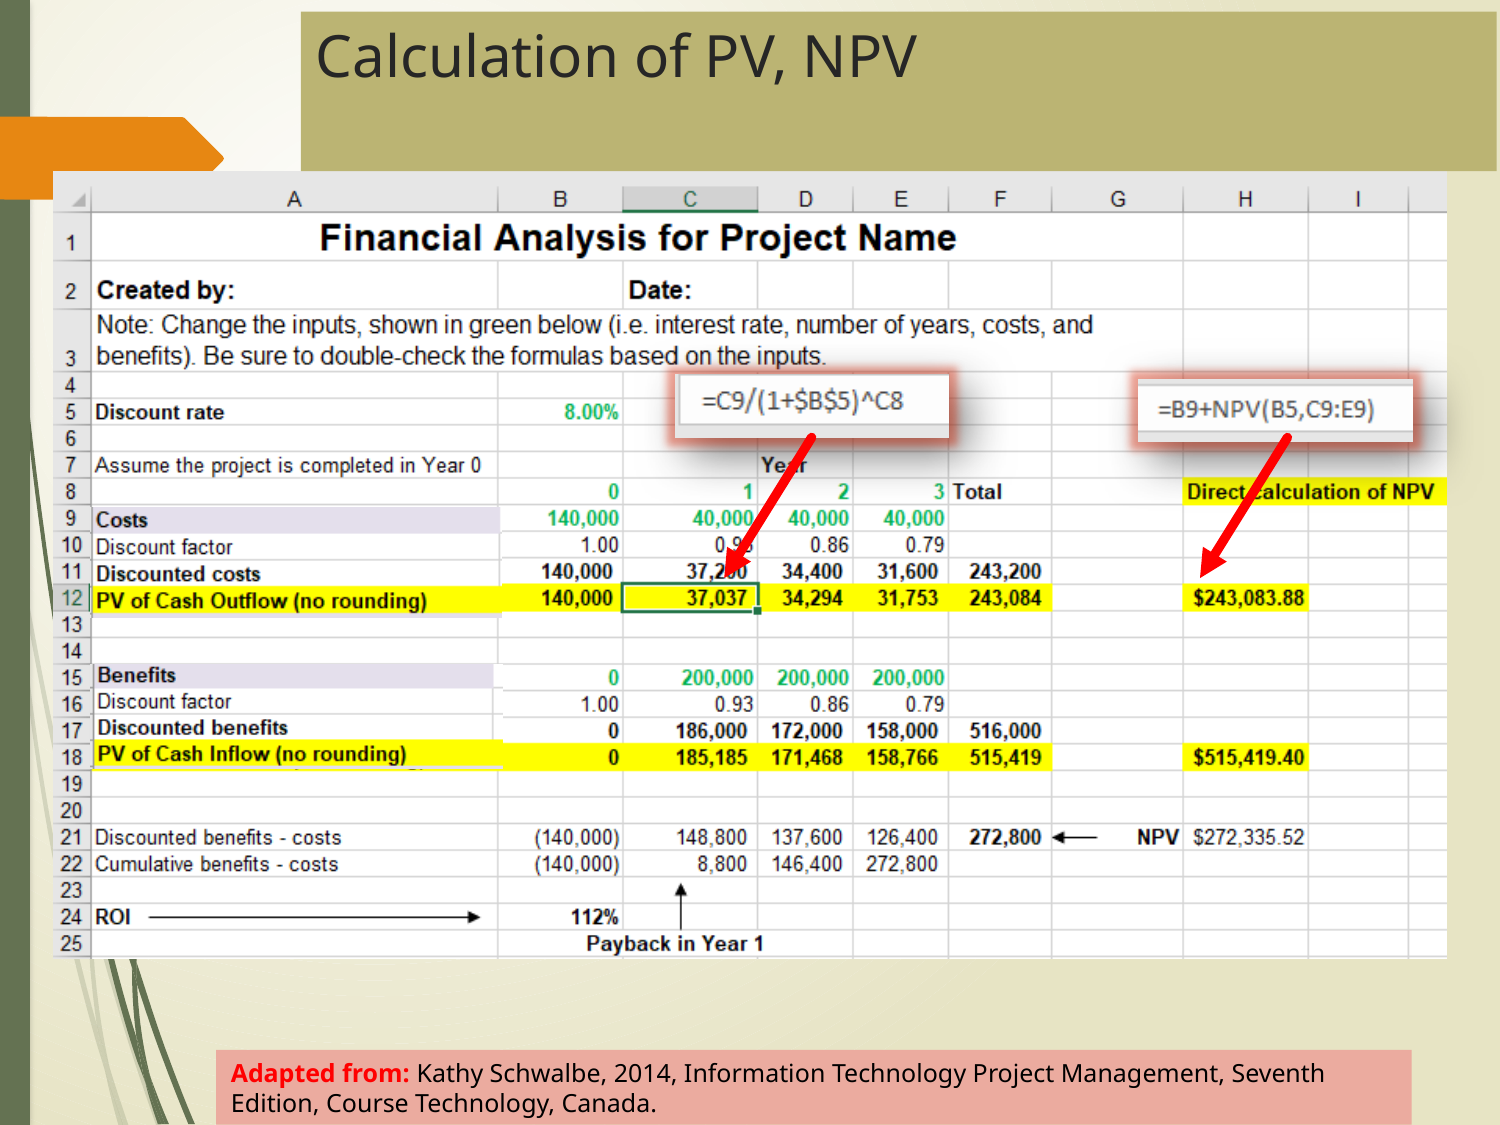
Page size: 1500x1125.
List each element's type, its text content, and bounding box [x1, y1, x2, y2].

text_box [53, 170, 1447, 959]
title Calculation of PV, NPV [300, 11, 1497, 172]
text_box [1138, 378, 1413, 579]
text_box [674, 374, 949, 579]
text_box Adapted from: Kathy Schwalbe, 2014, Information Technology Project Management, Seventh Edition, Course Technology, Canada. [216, 1049, 1412, 1125]
